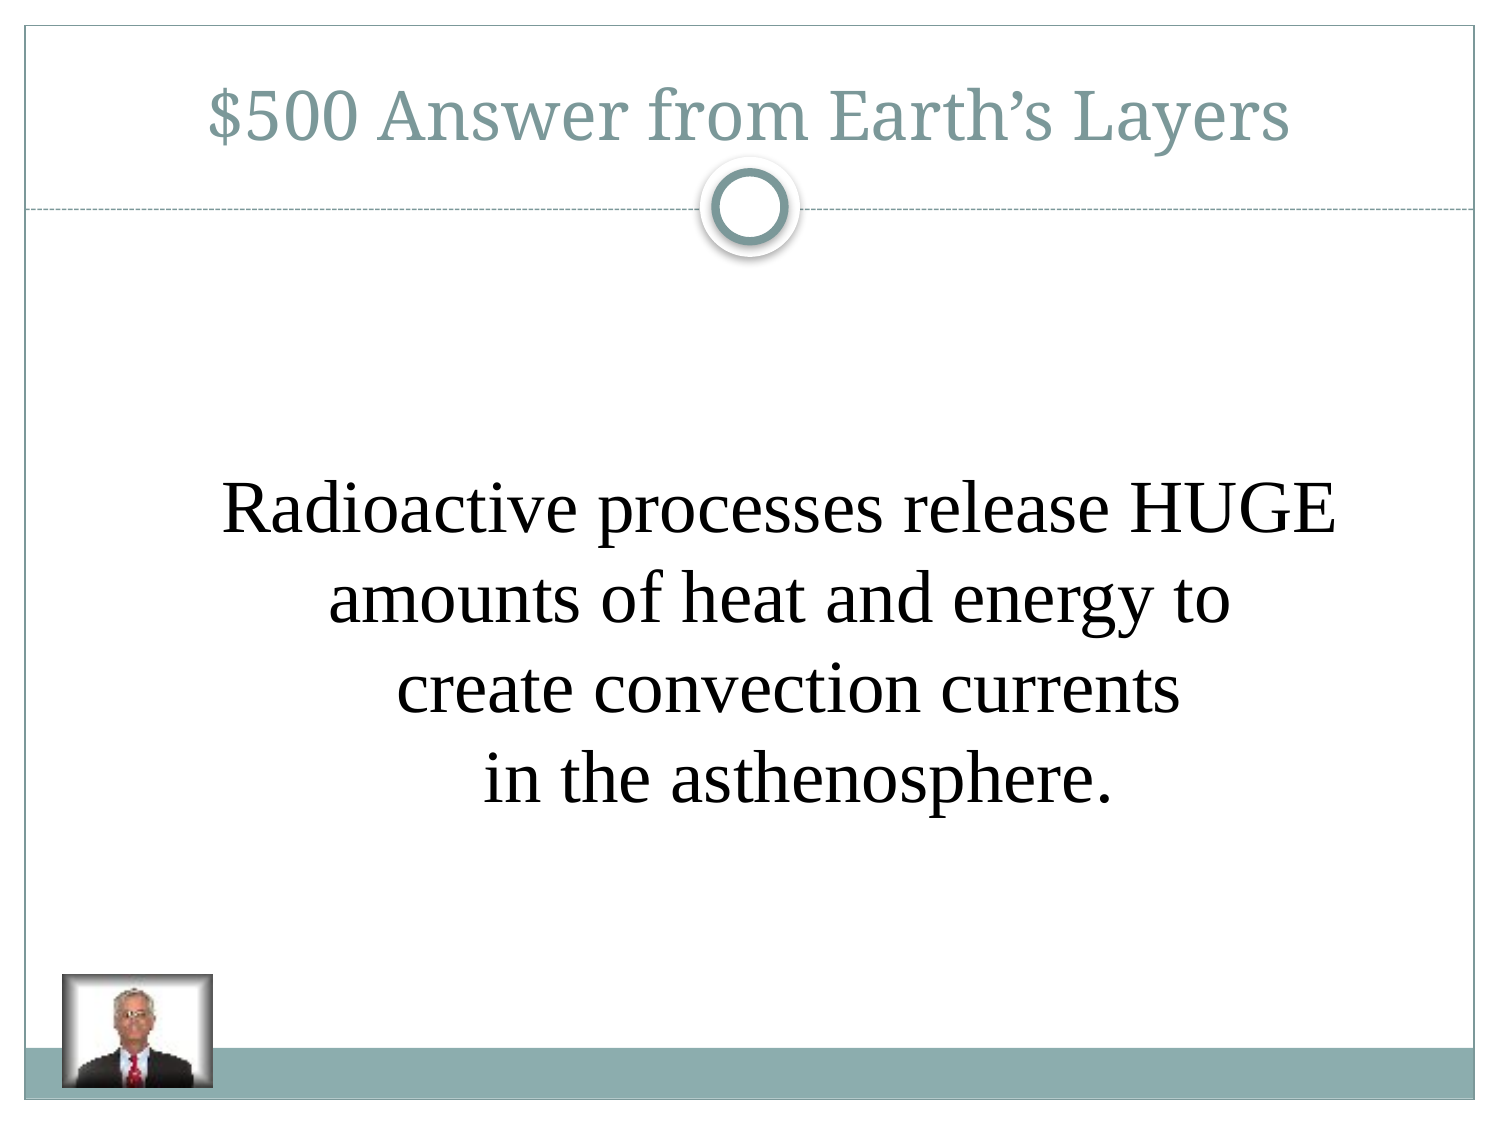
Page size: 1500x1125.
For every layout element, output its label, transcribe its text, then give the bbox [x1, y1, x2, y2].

text_box Radioactive processes release HUGE amounts of heat and energy to create convection currents in the asthenosphere. [206, 449, 1373, 825]
picture [62, 974, 213, 1088]
title $500 Answer from Earth’s Layers [49, 37, 1450, 162]
